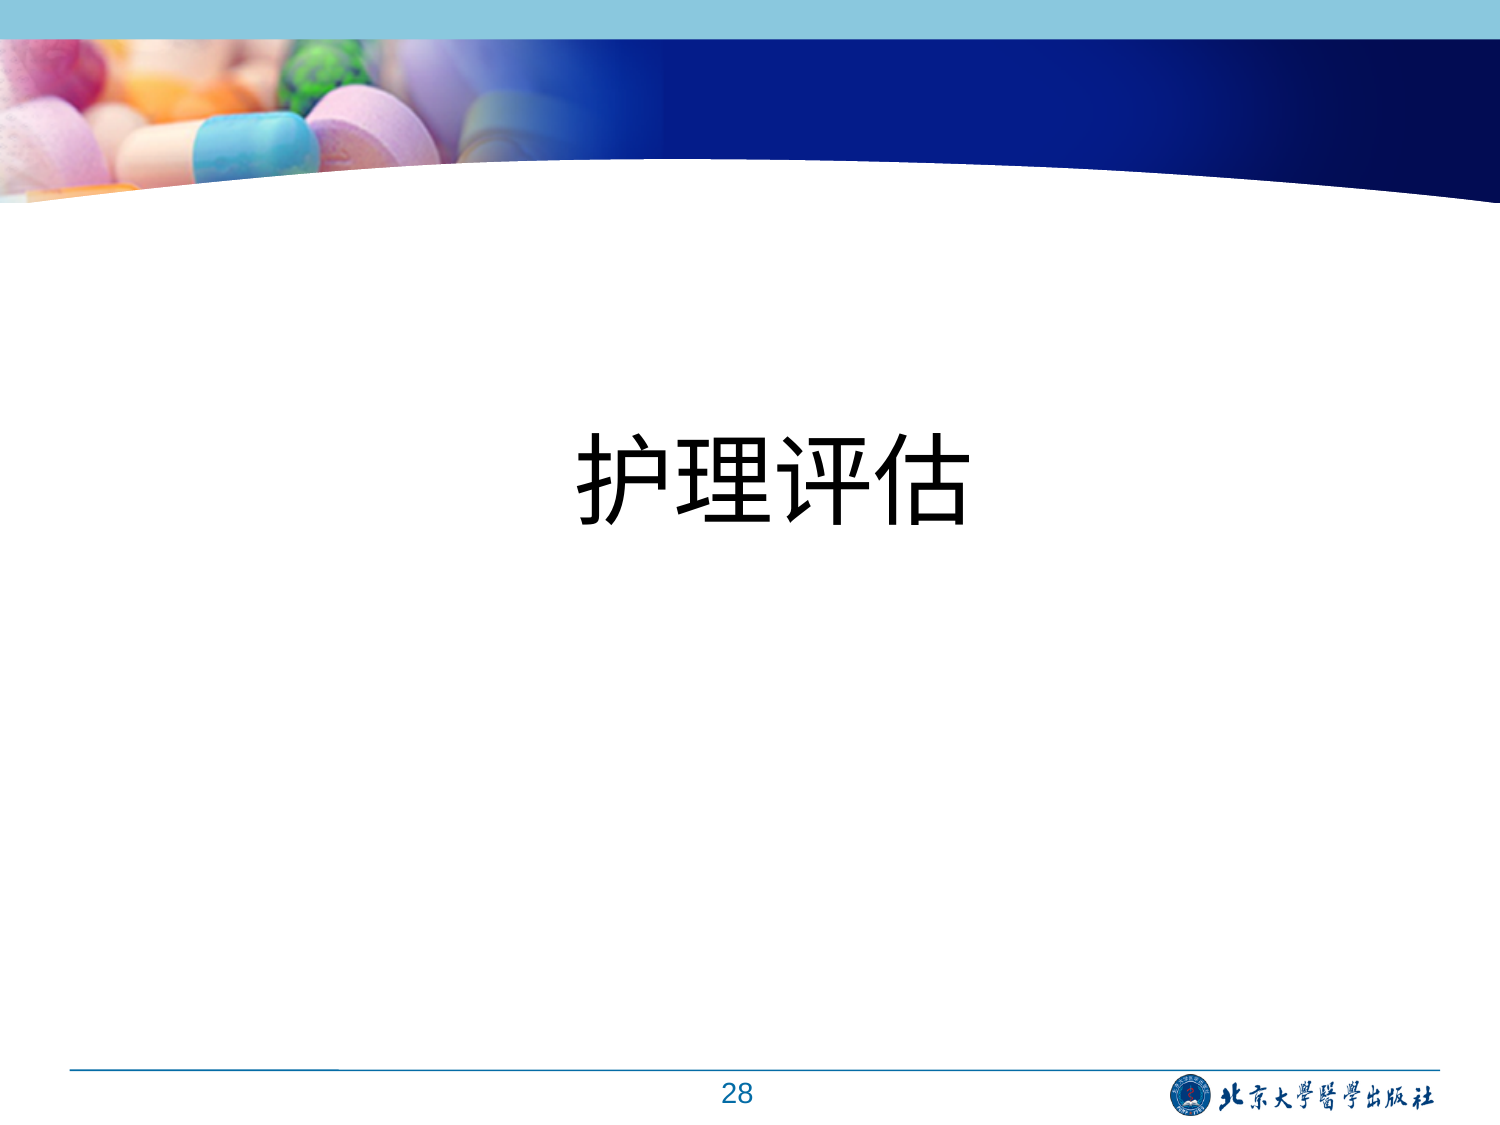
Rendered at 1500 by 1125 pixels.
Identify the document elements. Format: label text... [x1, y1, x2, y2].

text_box 护理评估 [152, 410, 1395, 545]
picture [1170, 1074, 1436, 1118]
slide_number 28 [562, 1066, 913, 1117]
picture [0, 40, 1500, 203]
